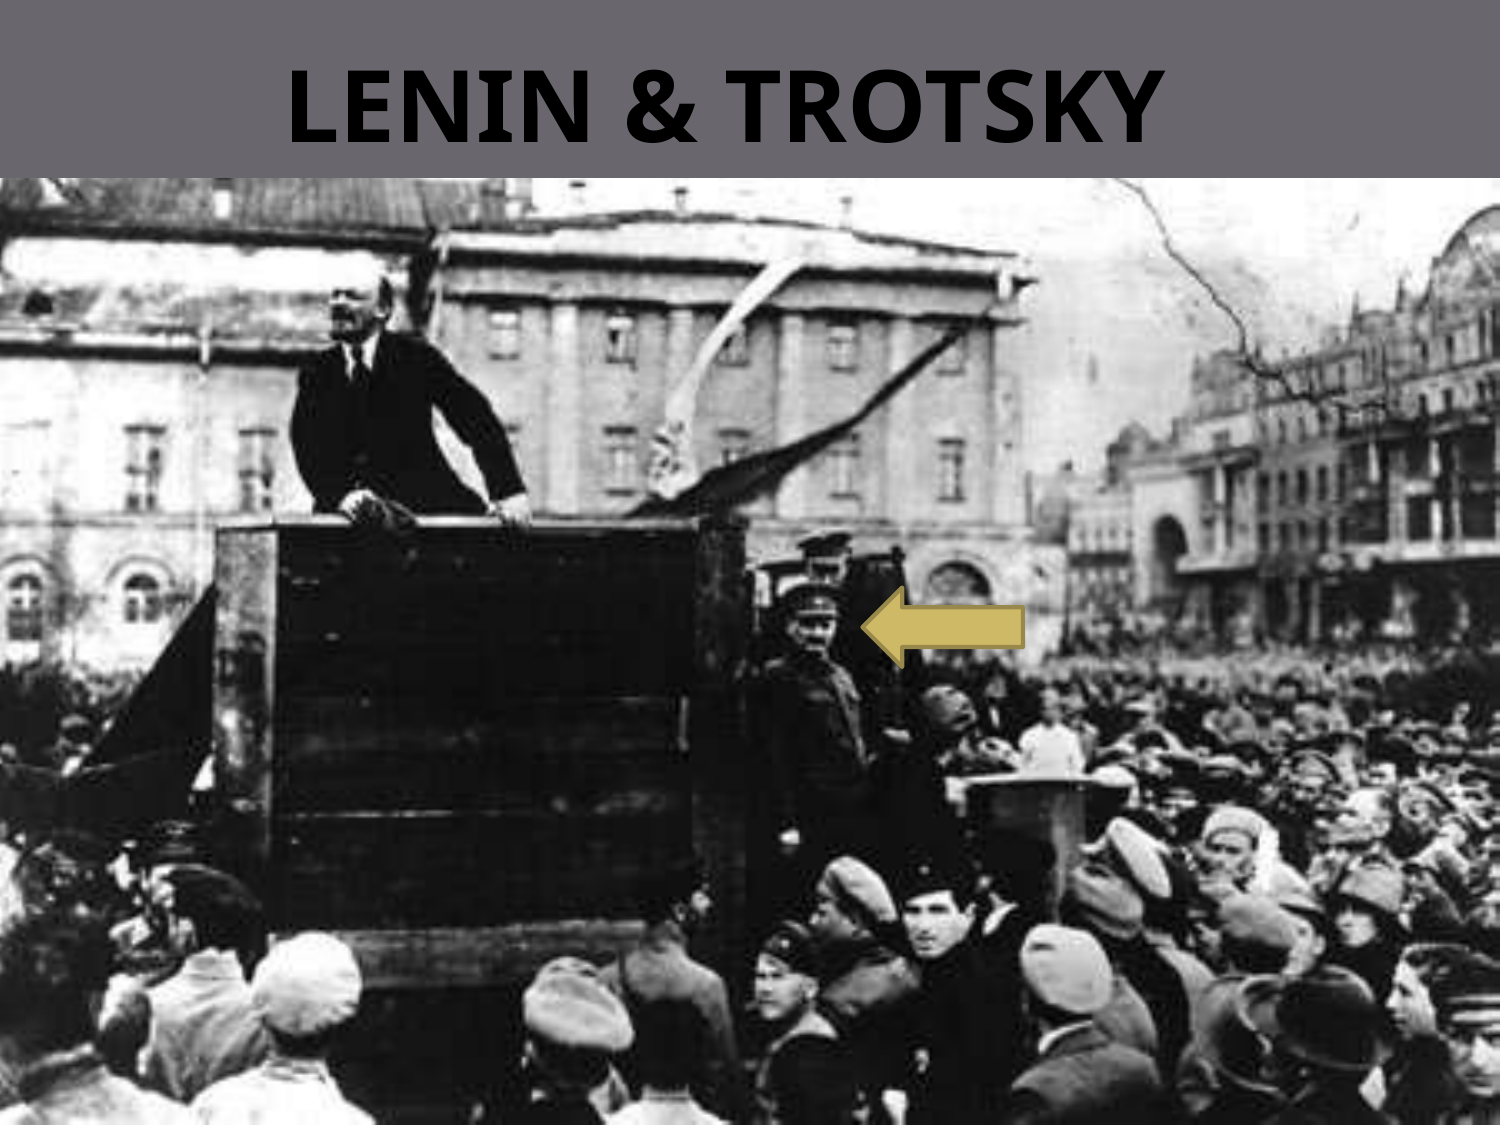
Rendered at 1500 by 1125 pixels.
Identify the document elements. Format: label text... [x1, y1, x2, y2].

picture [0, 178, 1500, 1125]
title Lenin & trotsky [50, 0, 1400, 163]
